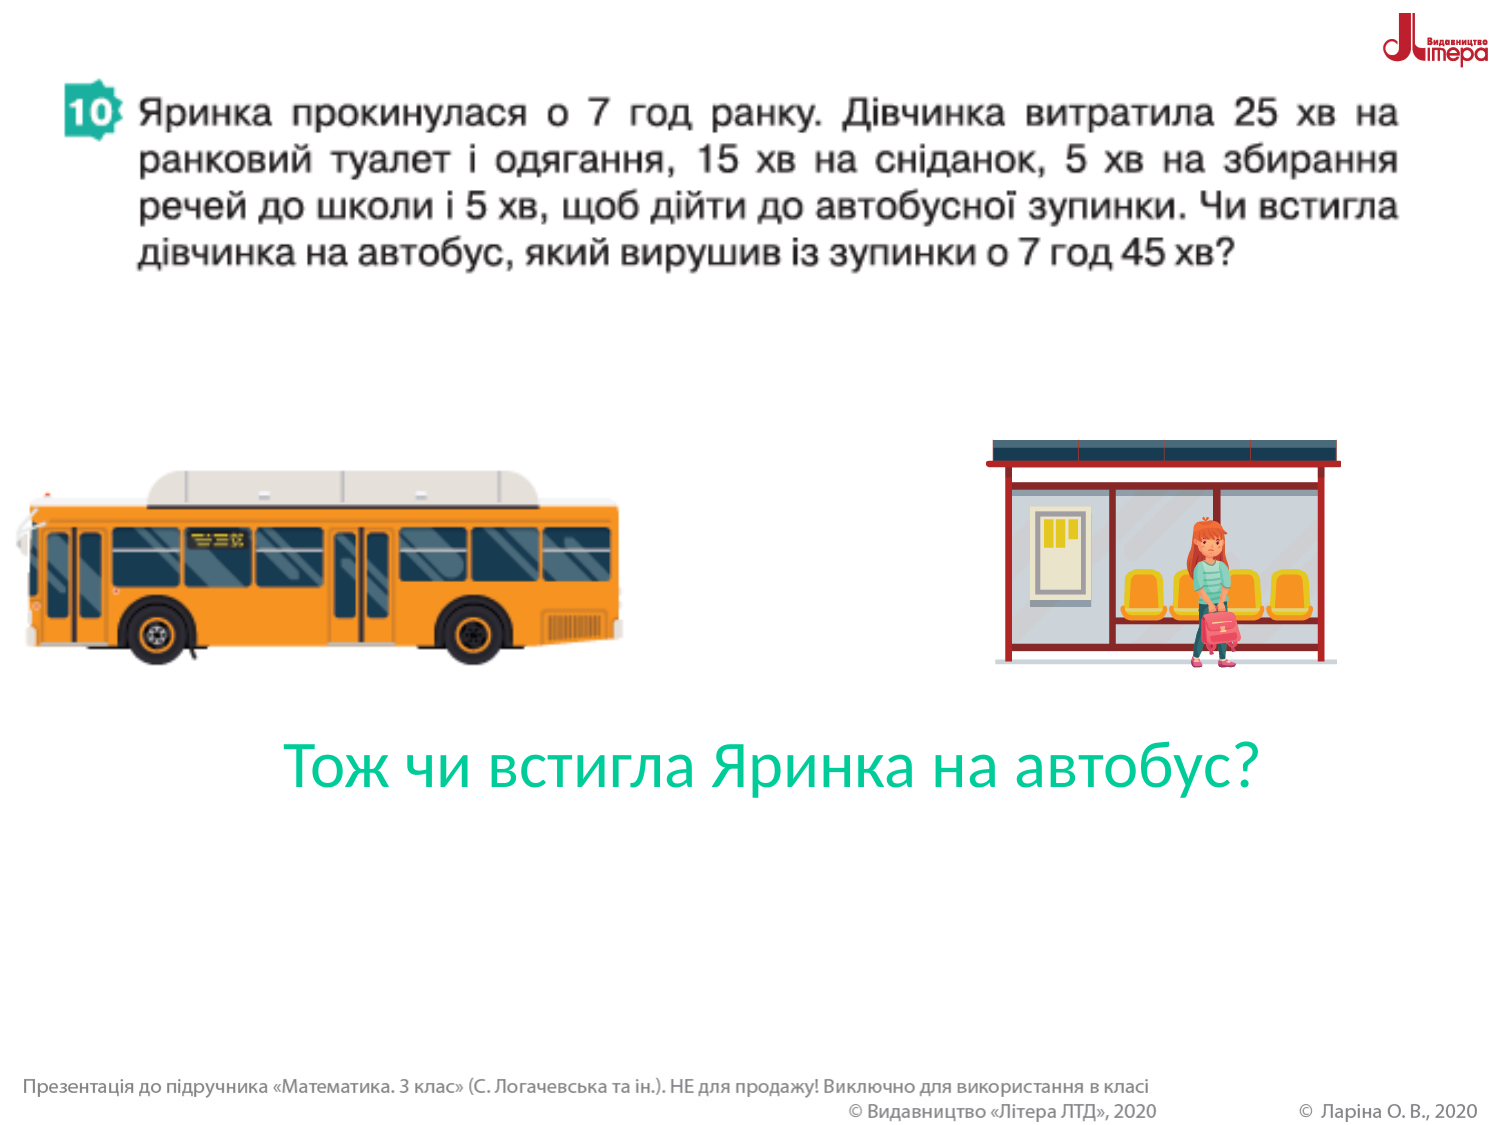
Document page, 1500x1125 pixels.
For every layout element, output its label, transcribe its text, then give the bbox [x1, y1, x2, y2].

text_box Тож чи встигла Яринка на автобус? [76, 696, 1471, 827]
picture [0, 0, 1500, 1125]
